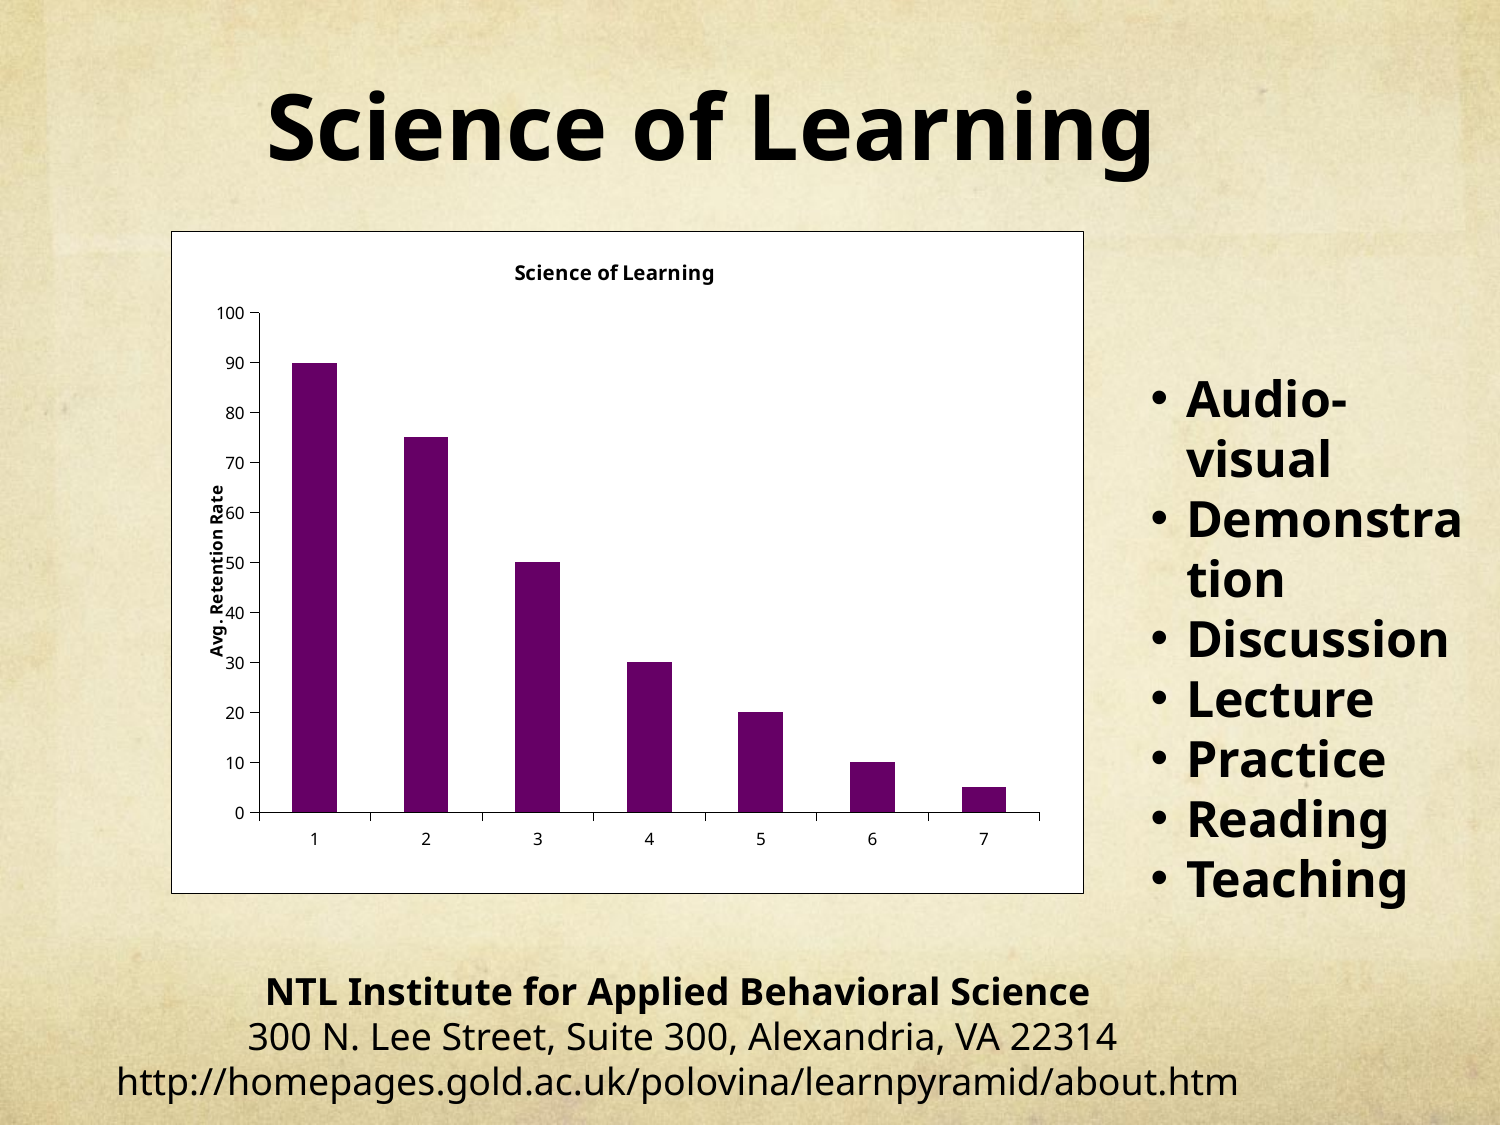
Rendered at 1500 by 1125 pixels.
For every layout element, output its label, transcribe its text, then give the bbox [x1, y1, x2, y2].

picture [0, 0, 1500, 1125]
chart [170, 230, 1085, 895]
text_box NTL Institute for Applied Behavioral Science 300 N. Lee Street, Suite 300, Alexandria, VA 22314 http://homepages.gold.ac.uk/polovina/learnpyramid/about.htm [101, 960, 1255, 1111]
text_box Audio-visual Demonstration Discussion Lecture Practice Reading Teaching [1135, 359, 1500, 975]
text_box Science of Learning [251, 61, 1173, 186]
